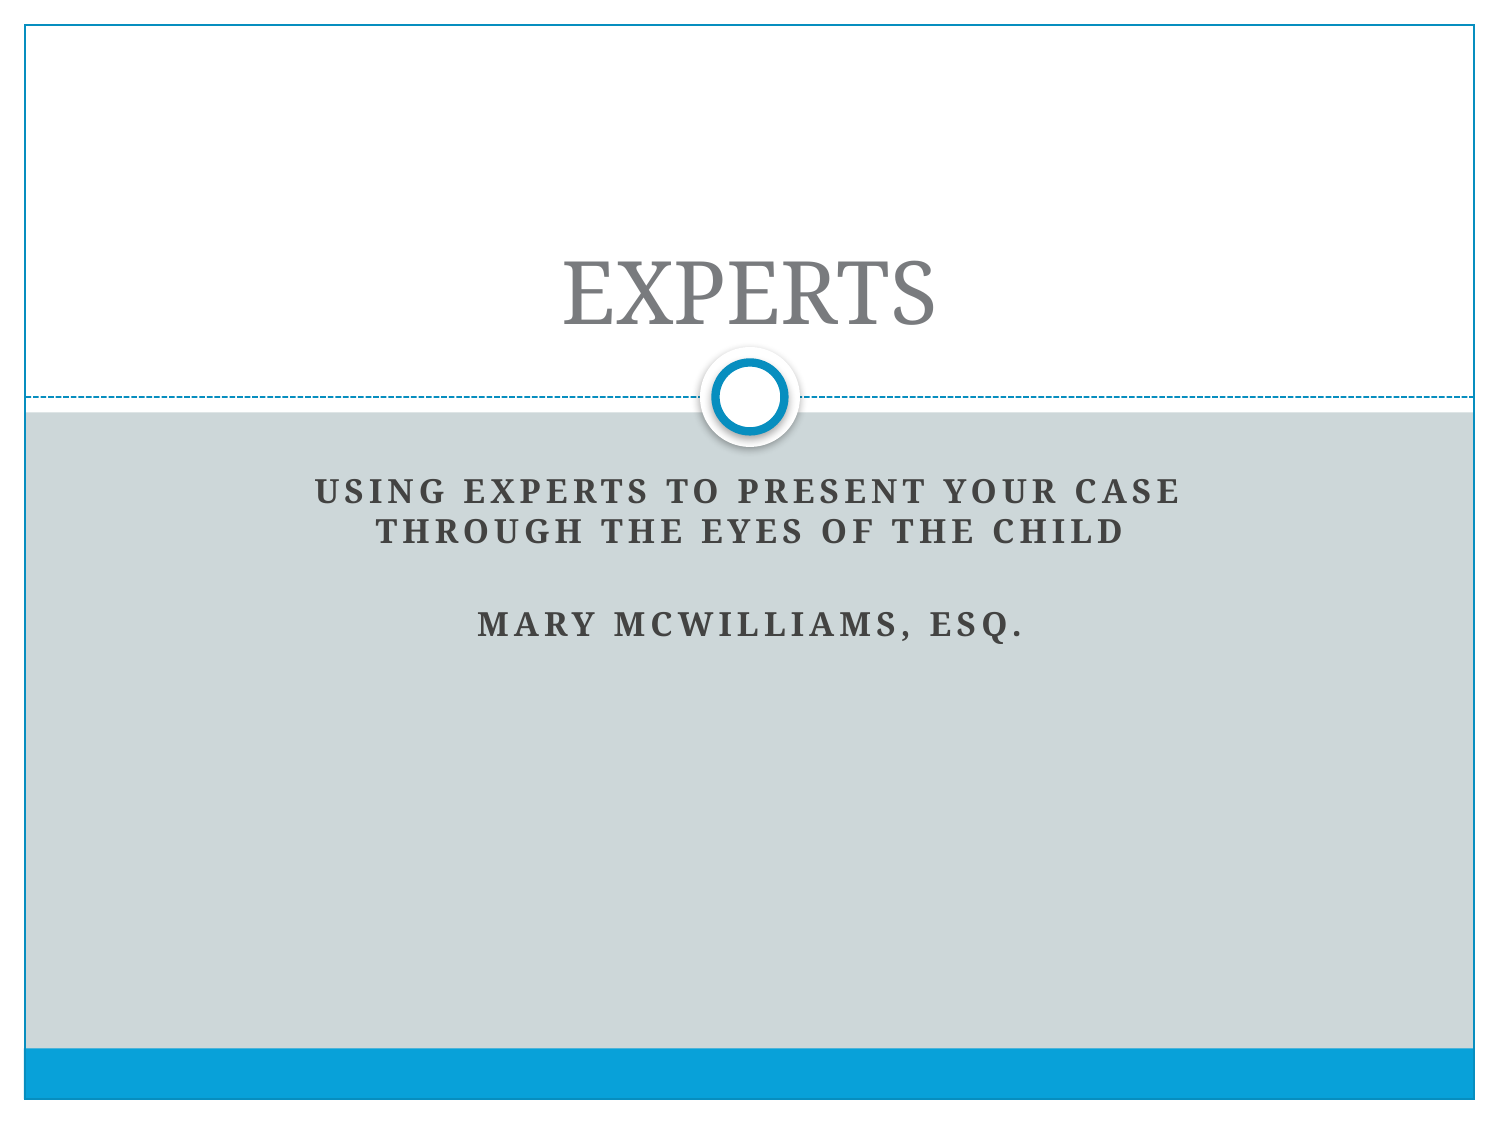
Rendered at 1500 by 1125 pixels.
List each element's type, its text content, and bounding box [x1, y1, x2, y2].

subtitle Using Experts to Present Your Case Through the Eyes of the child Mary Mcwilliams, esq. [225, 462, 1275, 750]
title EXPERTS [112, 62, 1388, 350]
